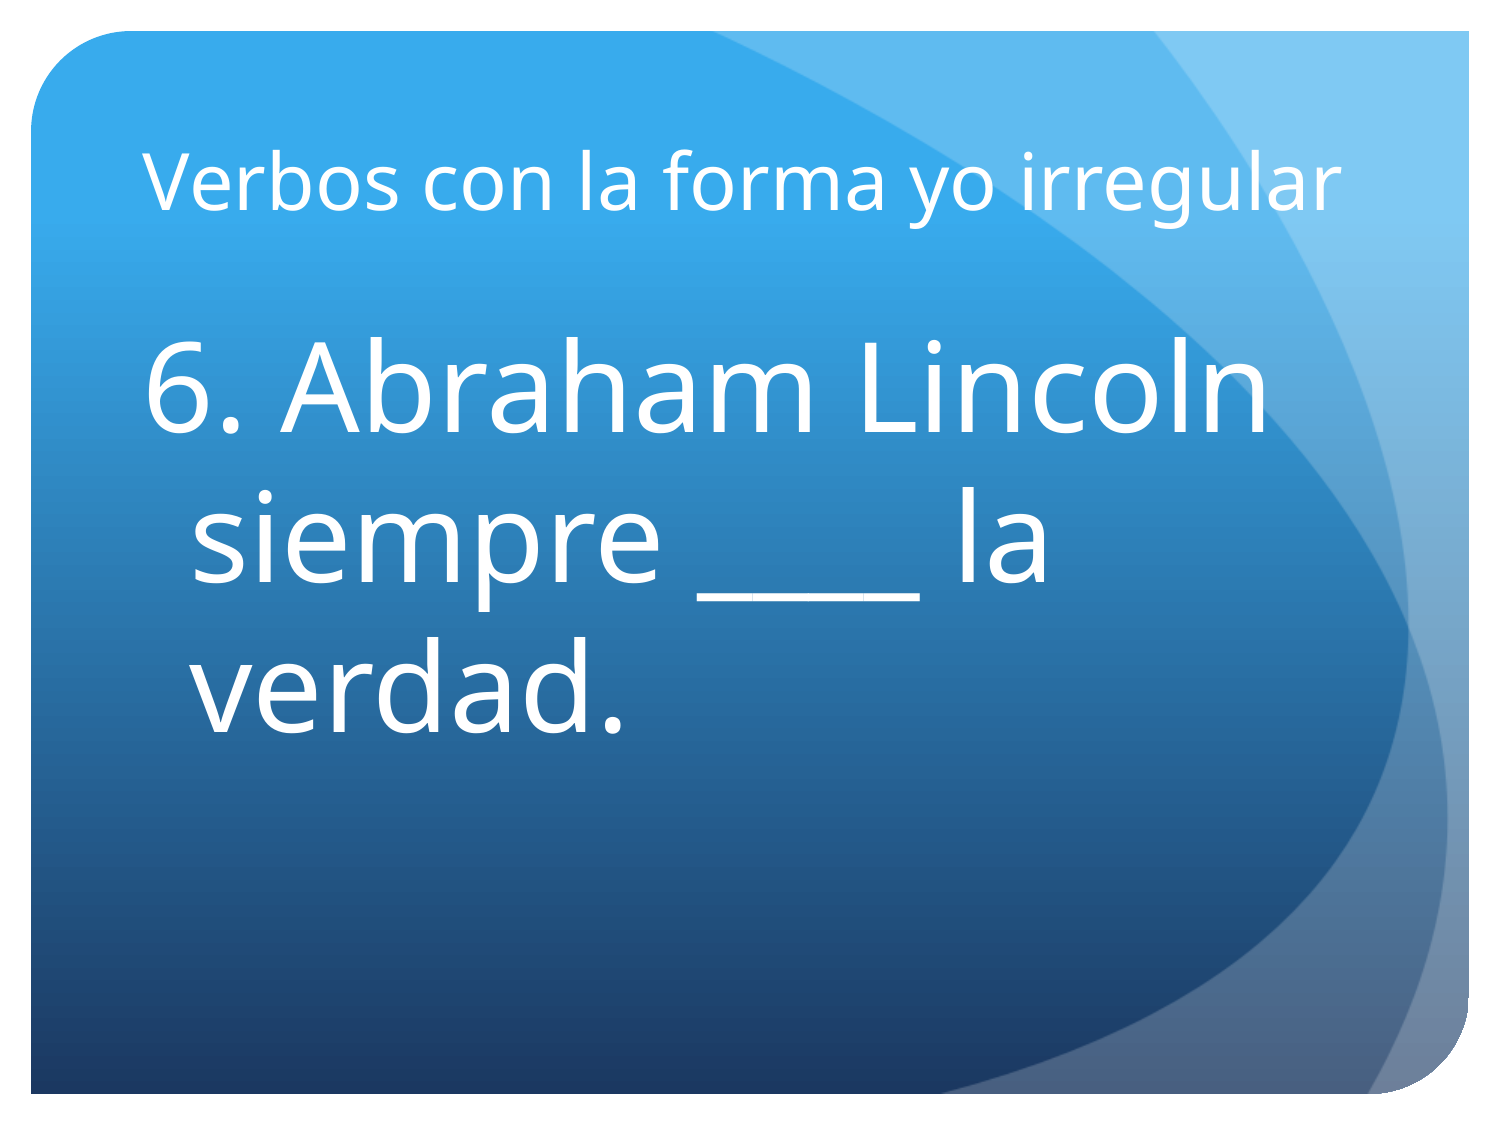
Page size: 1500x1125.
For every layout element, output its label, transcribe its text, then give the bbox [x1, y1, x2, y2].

picture [24, 30, 1473, 1094]
list 6. Abraham Lincoln siempre ____ la verdad. [127, 299, 1372, 991]
title Verbos con la forma yo irregular [127, 62, 1372, 234]
